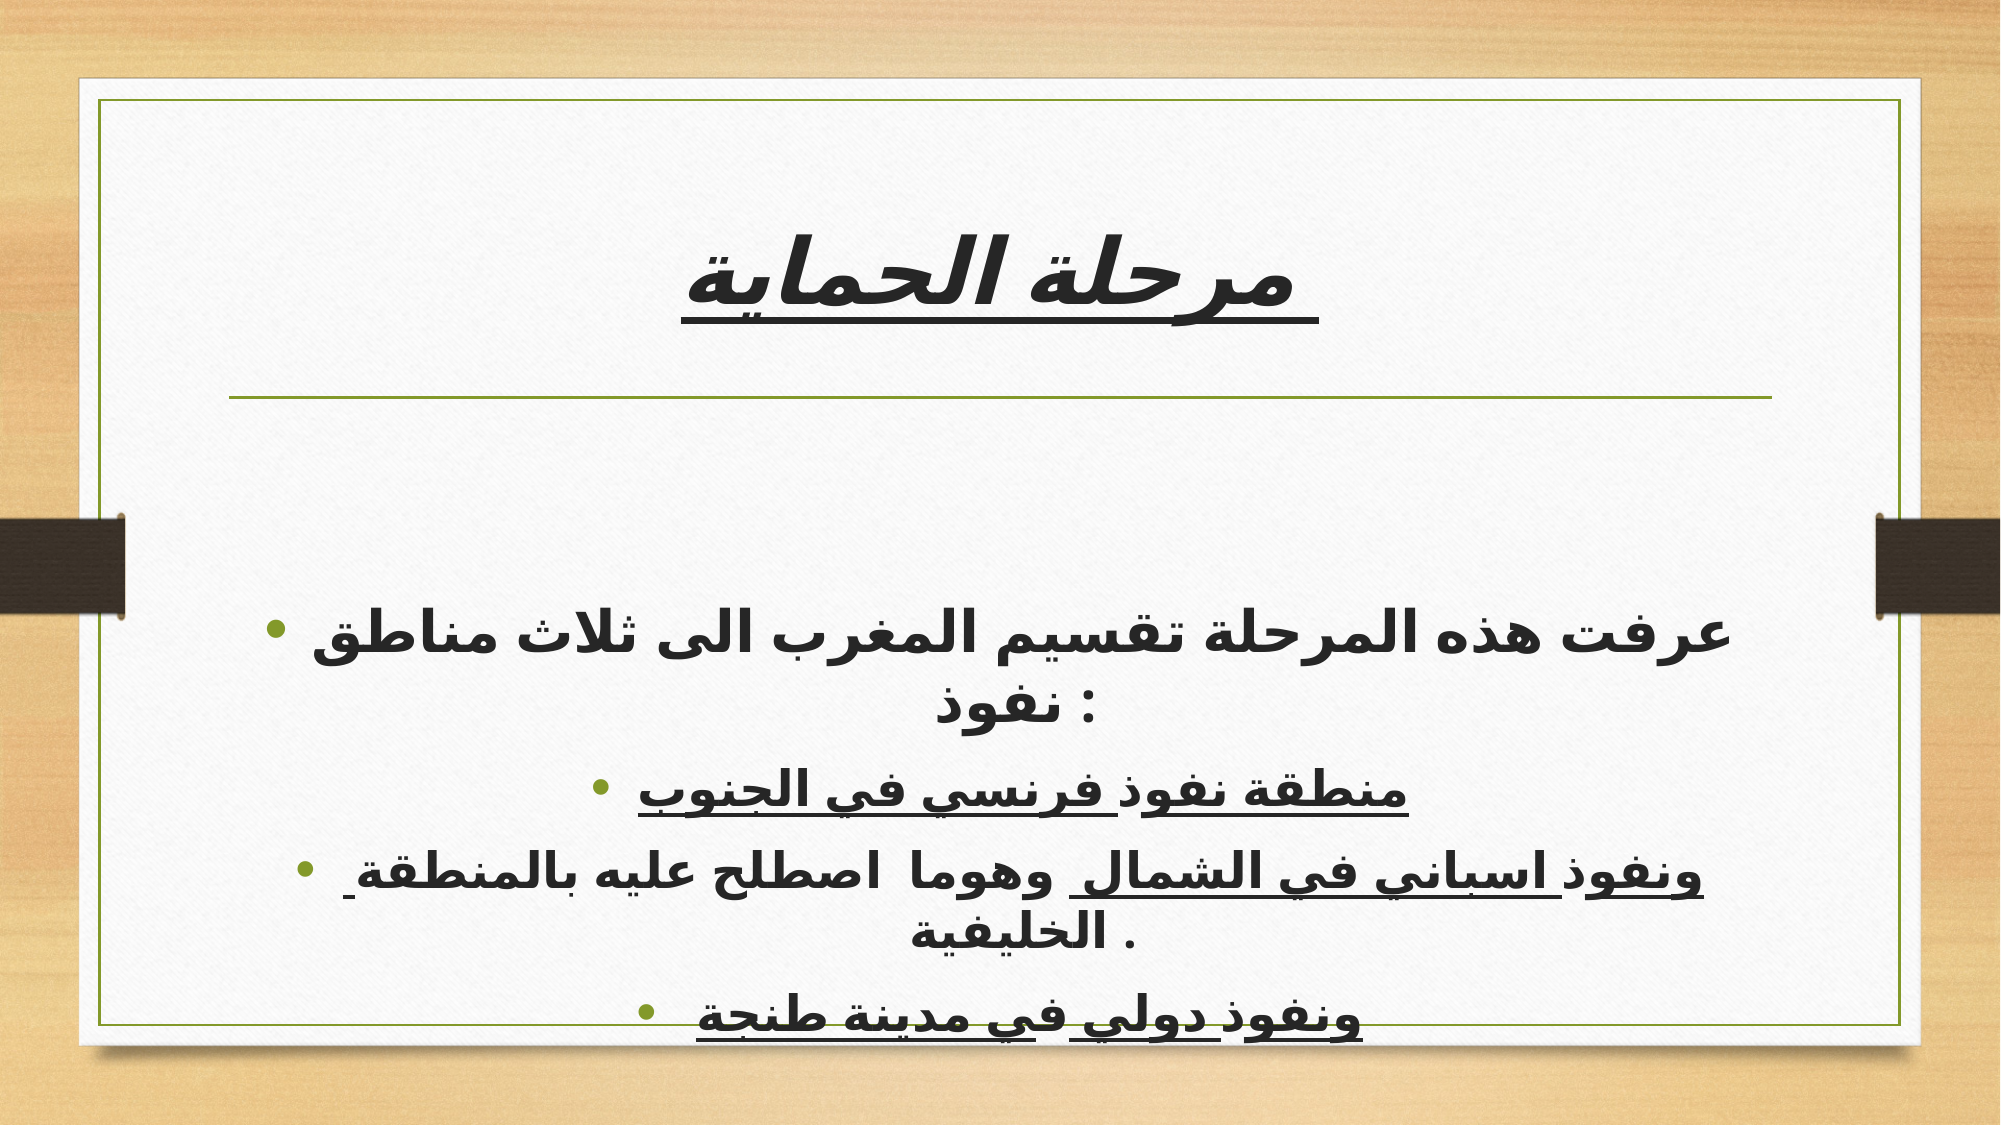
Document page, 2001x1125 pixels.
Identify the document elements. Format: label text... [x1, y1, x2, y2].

title مرحلة الحماية [212, 161, 1788, 375]
picture [0, 0, 2001, 1125]
list عرفت هذه المرحلة تقسيم المغرب الى ثلاث مناطق نفوذ : منطقة نفوذ فرنسي في الجنوب ونفوذ اسباني في الشمال وهوما اصطلح عليه بالمنطقة الخليفية . ونفوذ دولي في مدينة طنجة [212, 419, 1788, 964]
